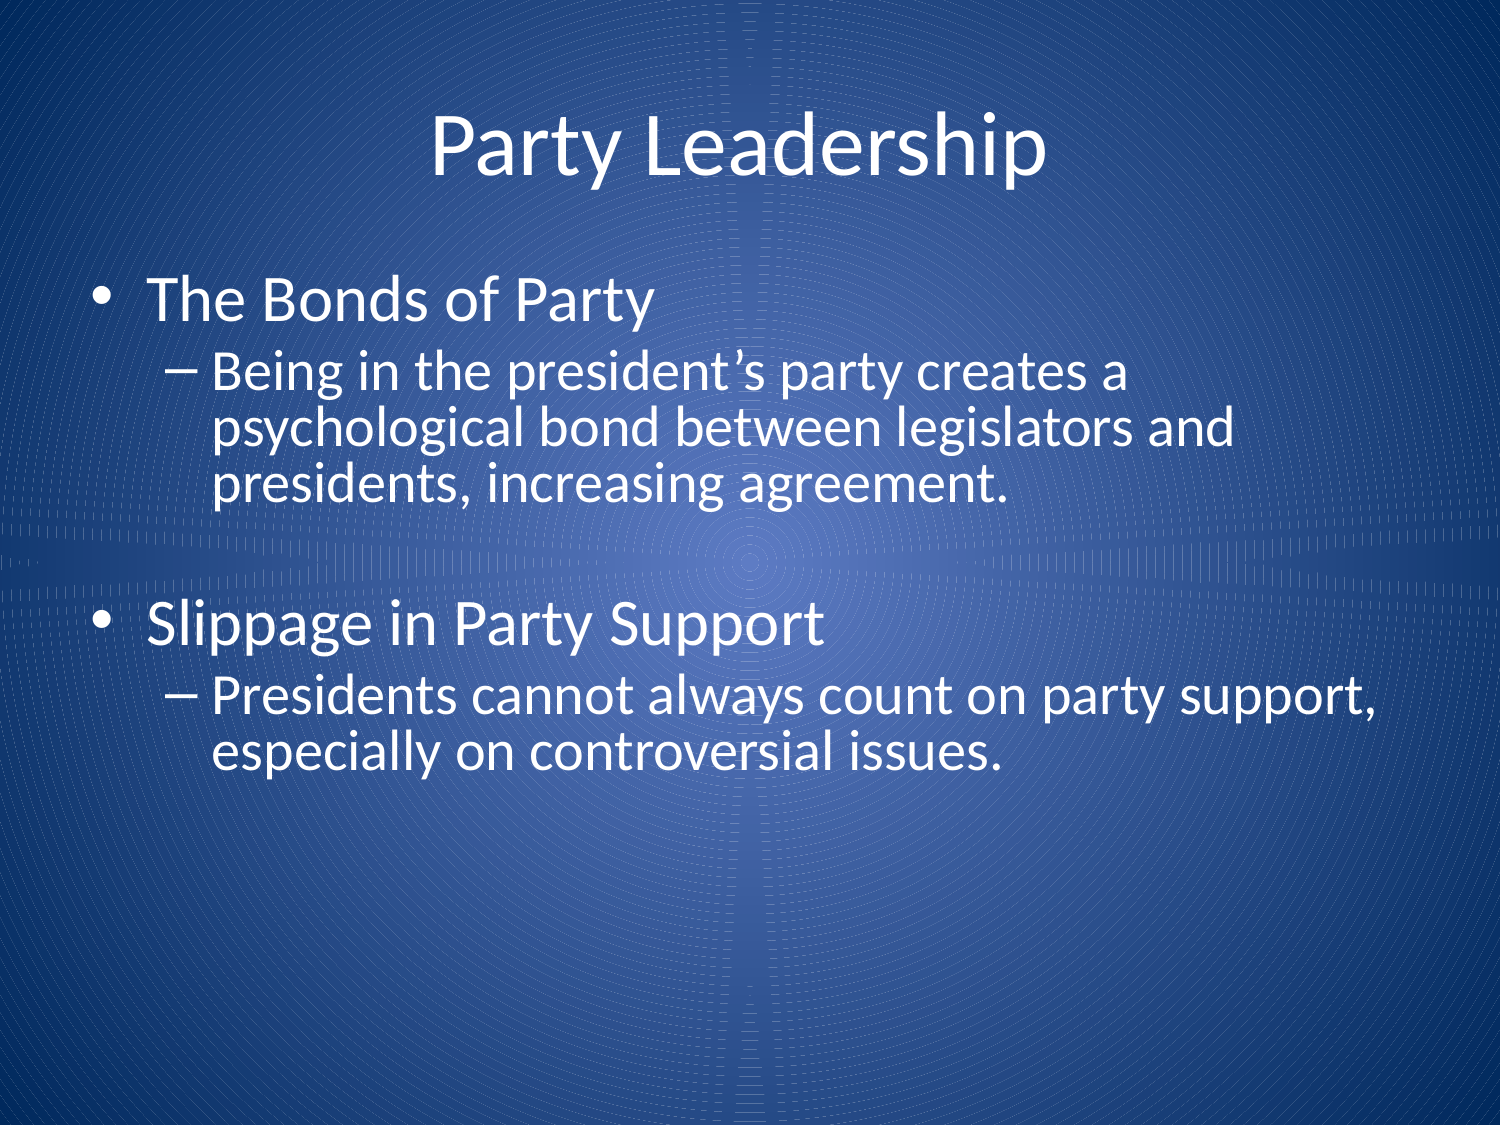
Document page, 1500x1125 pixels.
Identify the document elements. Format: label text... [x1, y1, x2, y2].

list The Bonds of Party Being in the president’s party creates a psychological bond between legislators and presidents, increasing agreement. Slippage in Party Support Presidents cannot always count on party support, especially on controversial issues. [75, 262, 1425, 1062]
title Party Leadership [75, 45, 1425, 233]
